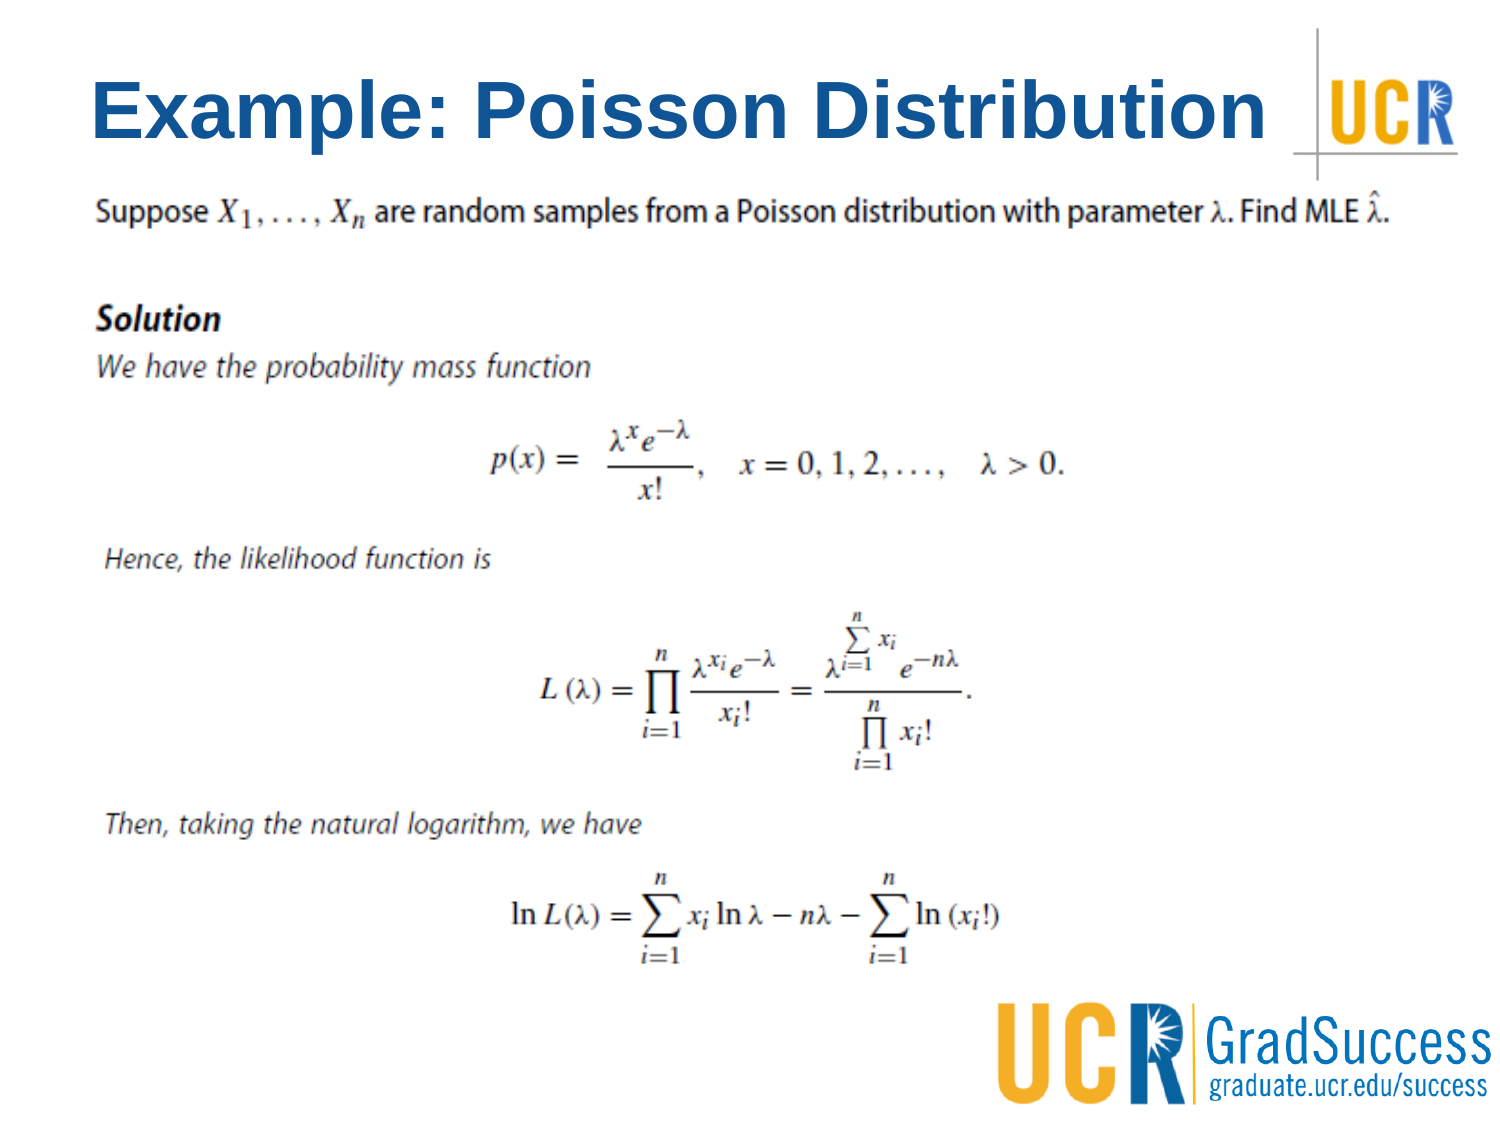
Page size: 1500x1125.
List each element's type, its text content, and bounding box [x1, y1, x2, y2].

title Example: Poisson Distribution [75, 37, 1300, 163]
picture [74, 0, 1500, 980]
